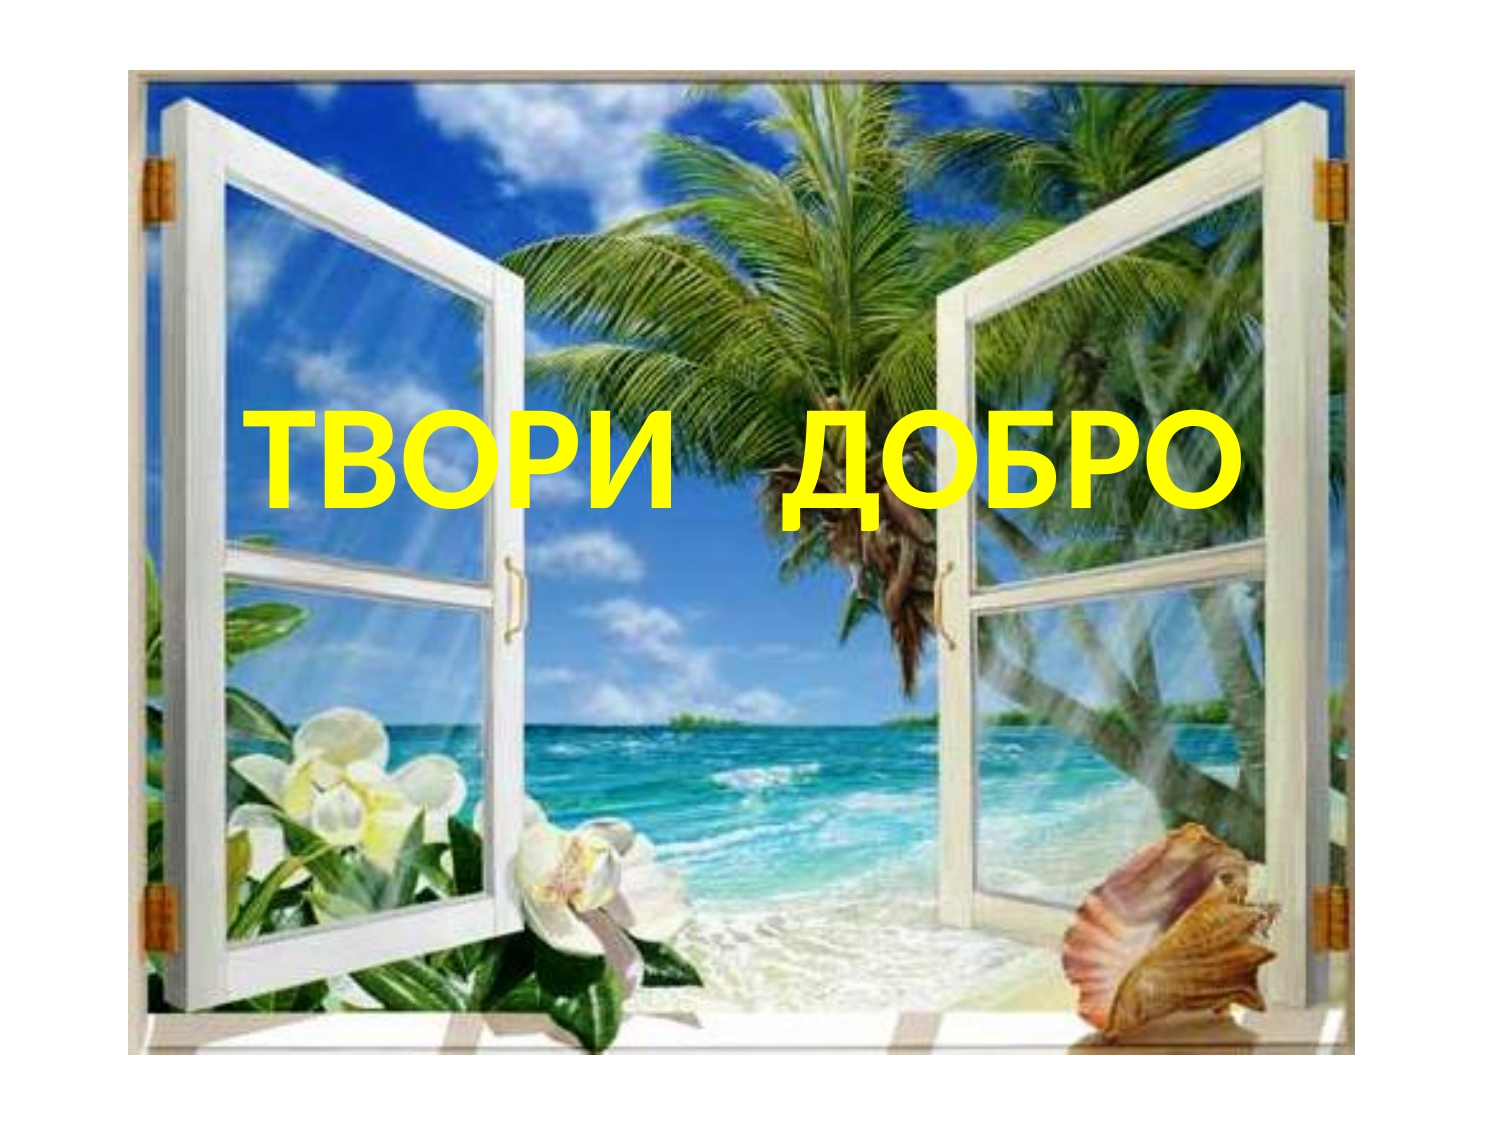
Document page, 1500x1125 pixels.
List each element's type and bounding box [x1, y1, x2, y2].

picture [128, 70, 1356, 1055]
